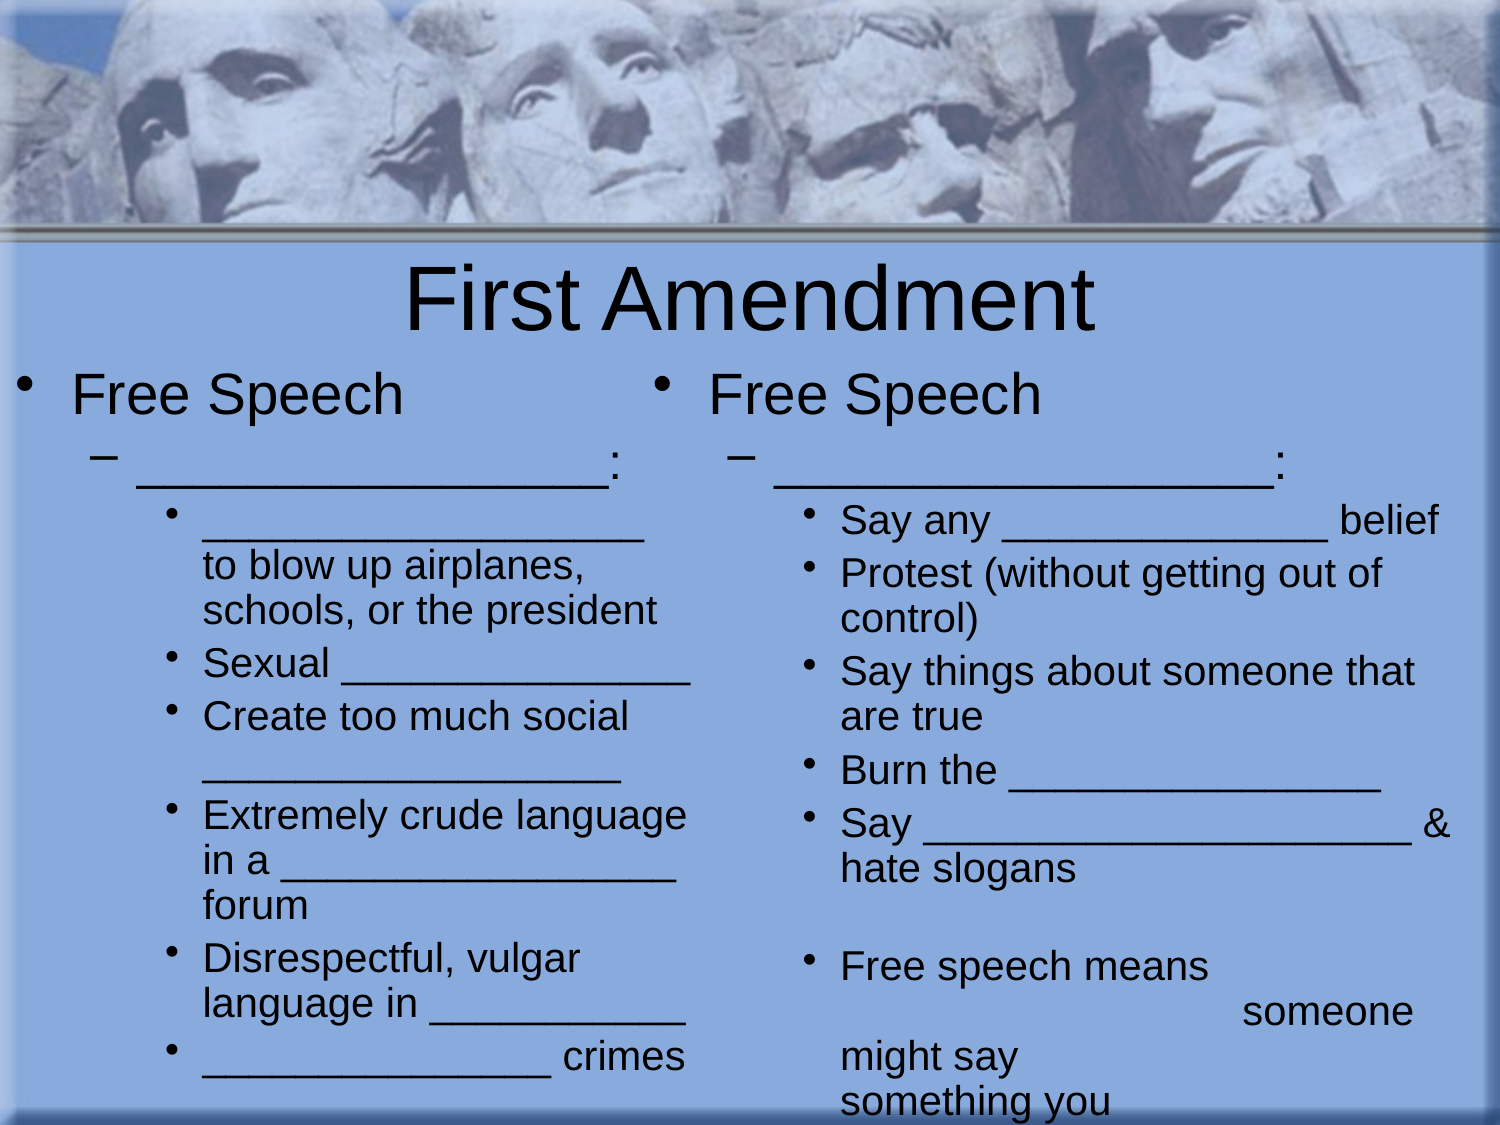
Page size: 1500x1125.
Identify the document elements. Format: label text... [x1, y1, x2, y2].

title First Amendment [112, 212, 1388, 362]
picture [0, 0, 1500, 1125]
list Free Speech _________________: ___________________ to blow up airplanes, schools, or the president Sexual _______________ Create too much social __________________ Extremely crude language in a _________________ forum Disrespectful, vulgar language in ___________ _______________ crimes [0, 362, 713, 1001]
text_box Free Speech __________________: Say any ______________ belief Protest (without getting out of control) Say things about someone that are true Burn the ________________ Say _____________________ & hate slogans Free speech means someone might say something you disagree with. [637, 362, 1475, 1000]
